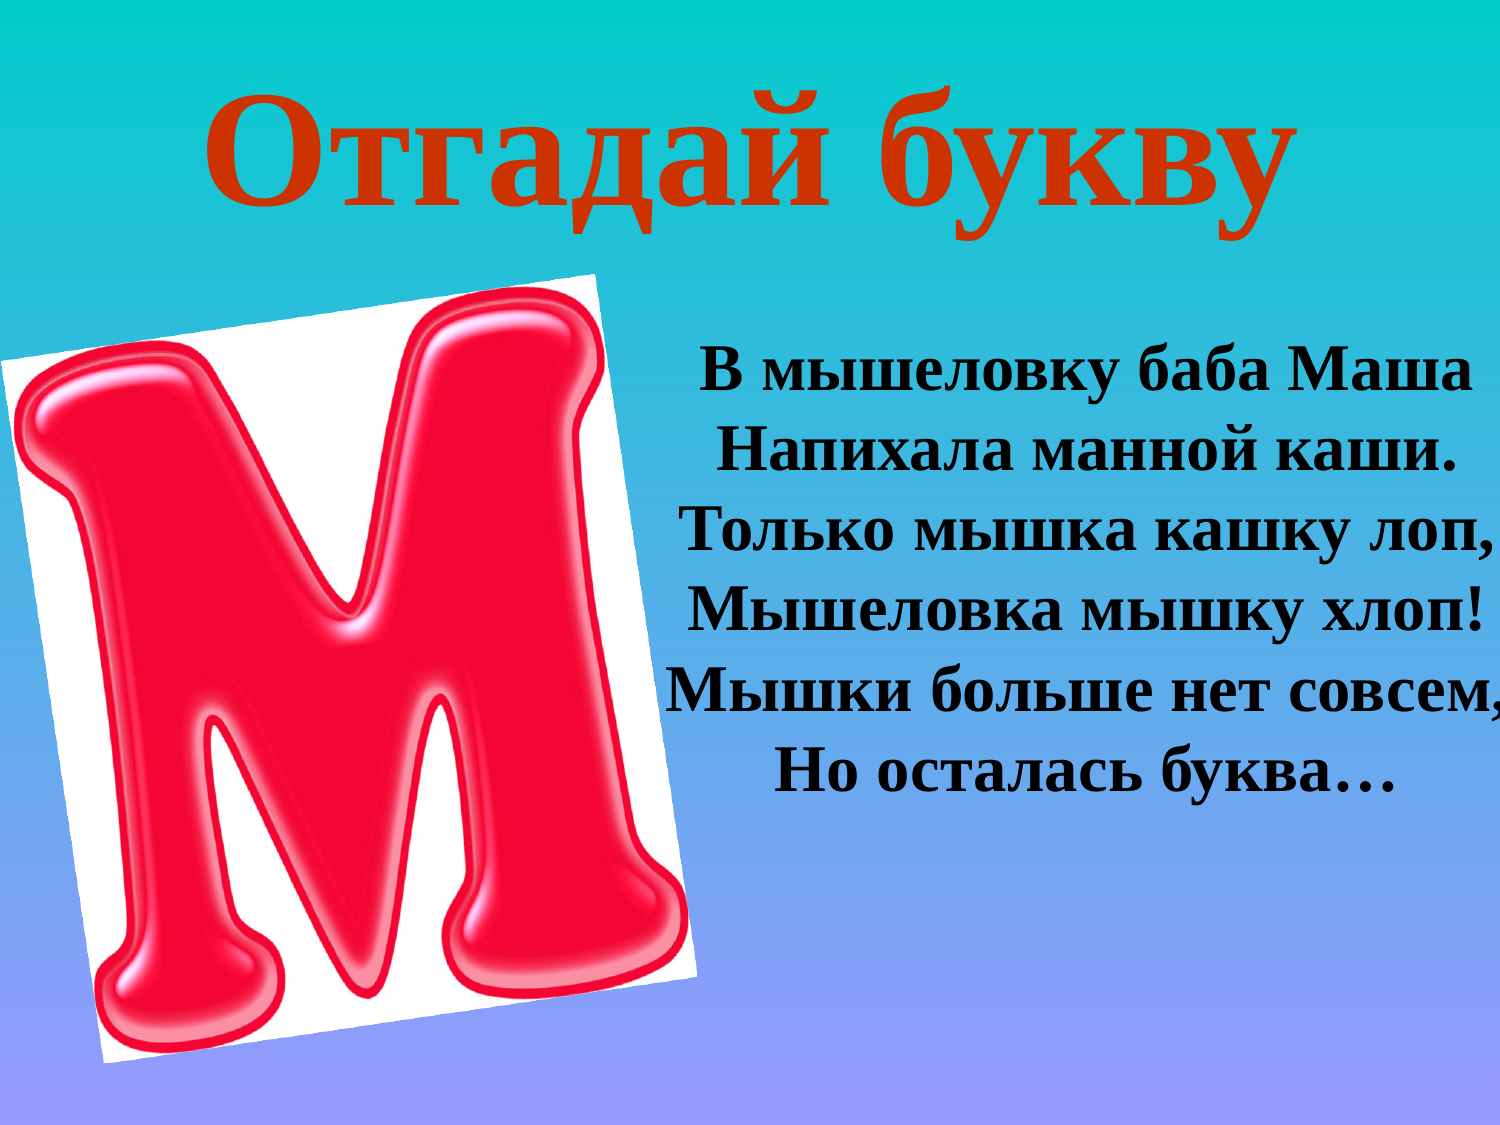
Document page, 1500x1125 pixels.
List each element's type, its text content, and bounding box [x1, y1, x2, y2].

list В мышеловку баба Маша Напихала манной каши. Только мышка кашку лоп, Мышеловка мышку хлоп! Мышки больше нет совсем, Но осталась буква… [621, 316, 1500, 1076]
title Отгадай букву [75, 45, 1425, 233]
picture [1, 275, 697, 1063]
